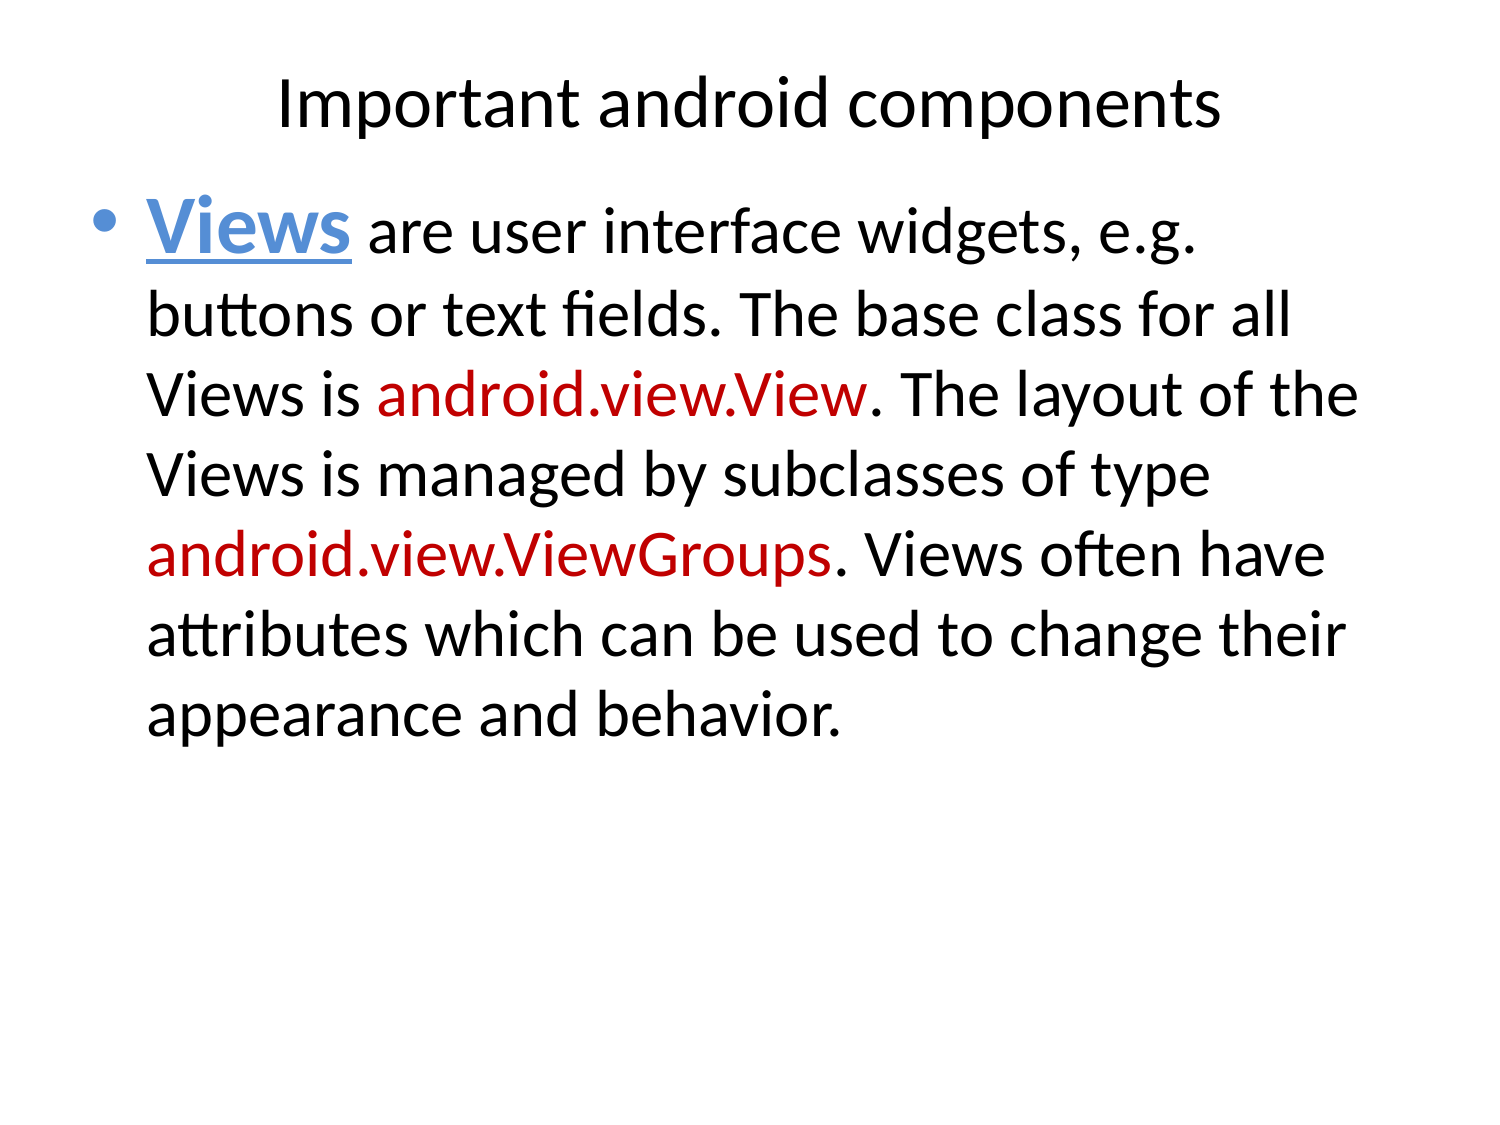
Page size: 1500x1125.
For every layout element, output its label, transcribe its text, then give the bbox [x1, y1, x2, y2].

title Important android components [75, 45, 1425, 150]
list Views are user interface widgets, e.g. buttons or text fields. The base class for all Views is android.view.View. The layout of the Views is managed by subclasses of type android.view.ViewGroups. Views often have attributes which can be used to change their appearance and behavior. [75, 162, 1425, 1005]
